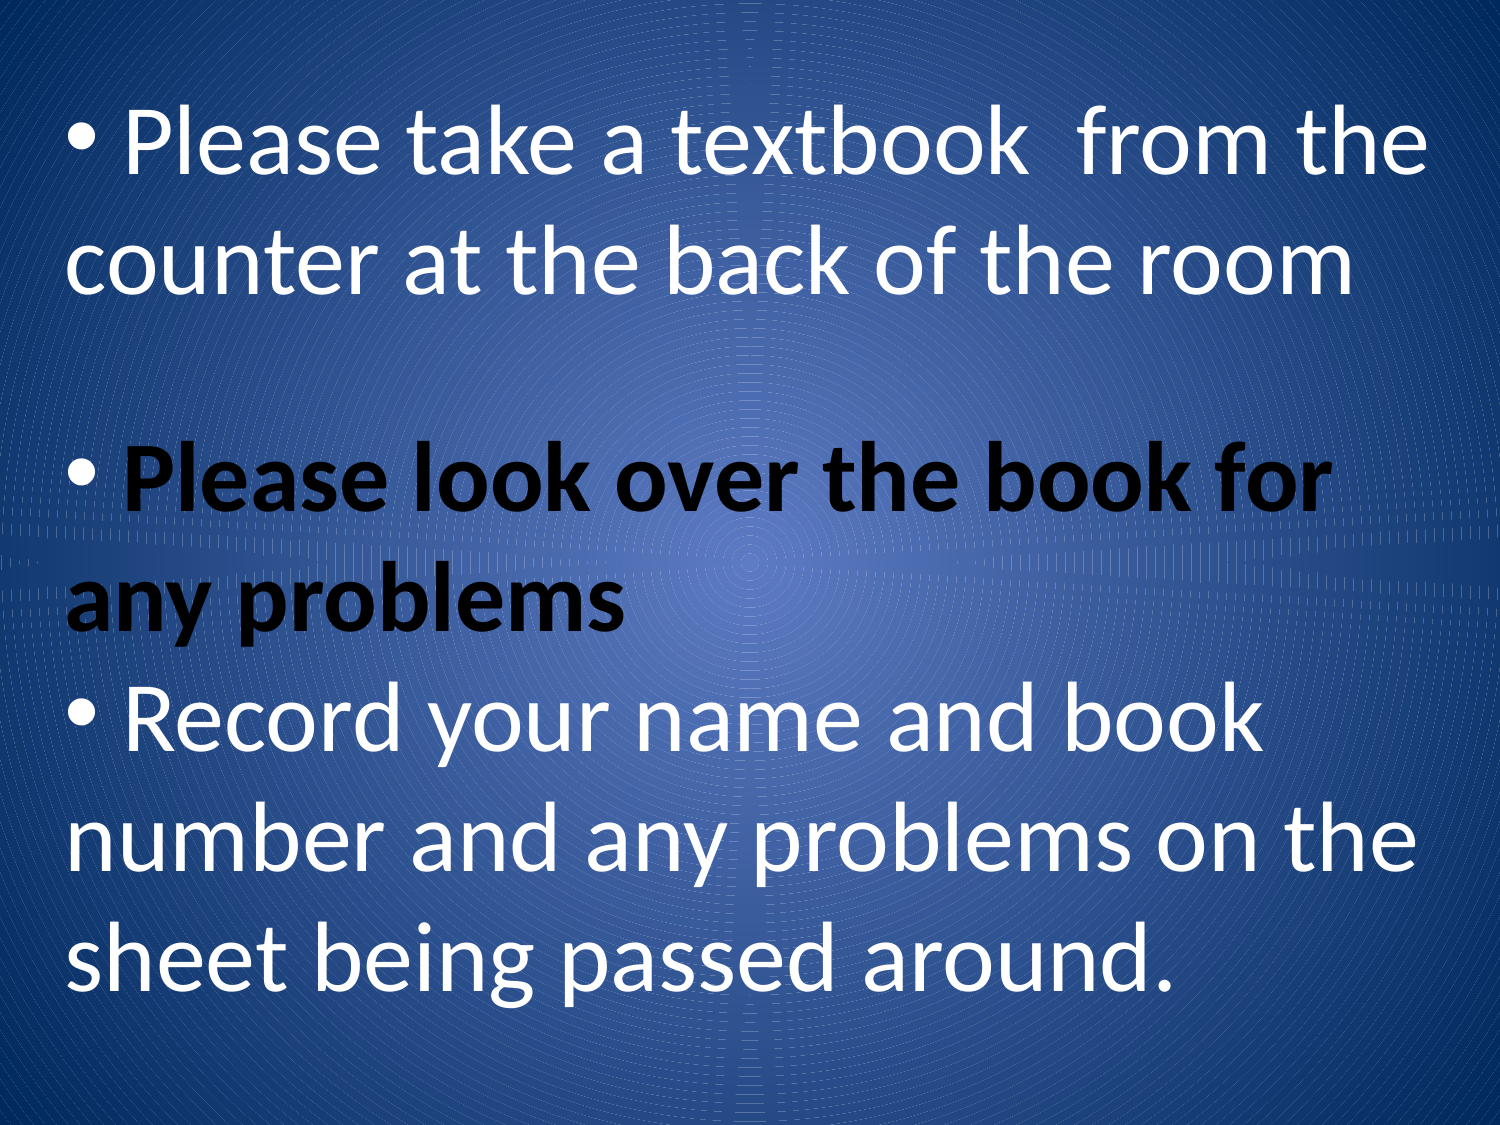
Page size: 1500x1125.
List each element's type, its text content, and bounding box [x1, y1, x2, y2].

text_box Please look over the book for any problems Record your name and book number and any problems on the sheet being passed around. [50, 403, 1500, 1019]
text_box Please take a textbook from the counter at the back of the room [49, 67, 1488, 323]
